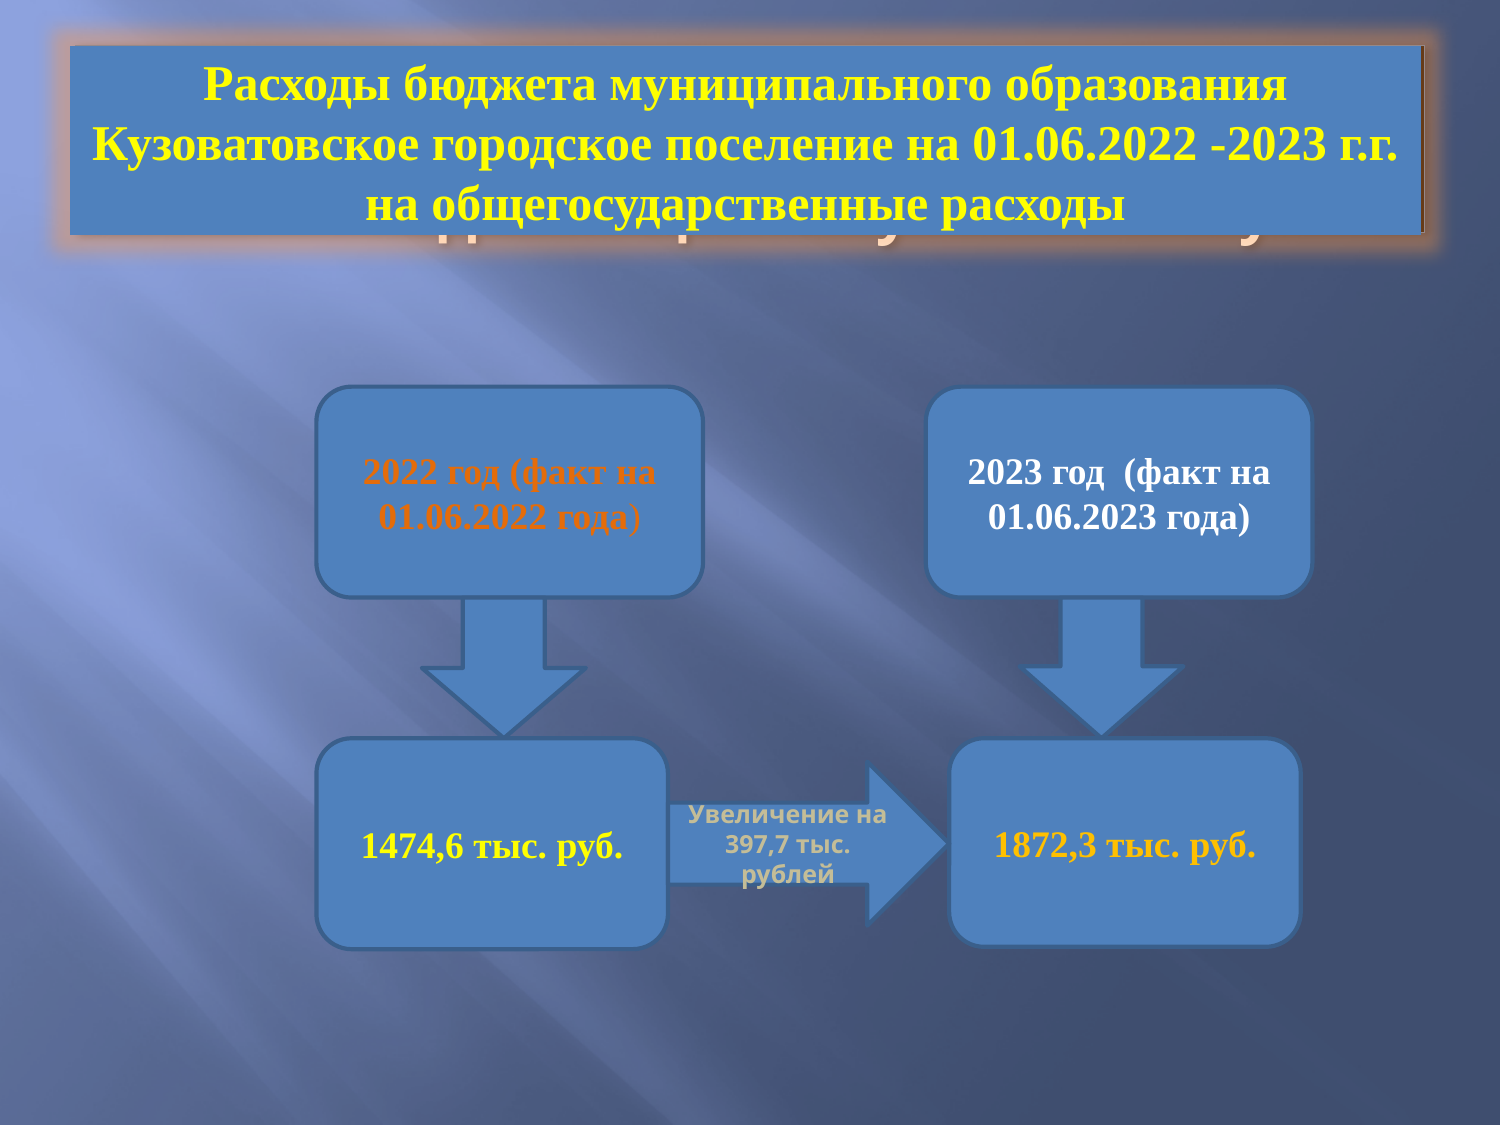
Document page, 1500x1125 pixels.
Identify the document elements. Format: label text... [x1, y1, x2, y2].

text_box [419, 595, 588, 740]
text_box 1474,6 тыс. руб. [314, 736, 671, 952]
text_box 1872,3 тыс. руб. [947, 736, 1303, 949]
text_box Расходы бюджета муниципального образования Кузоватовское городское поселение на 01.06.2022 -2023 г.г. на общегосударственные расходы [70, 46, 1421, 235]
text_box 2023 год (факт на 01.06.2023 года) [923, 384, 1315, 600]
text_box Увеличение на 397,7 тыс. рублей [665, 759, 952, 928]
text_box 2022 год (факт на 01.06.2022 года) [314, 384, 706, 600]
text_box [1017, 595, 1186, 740]
